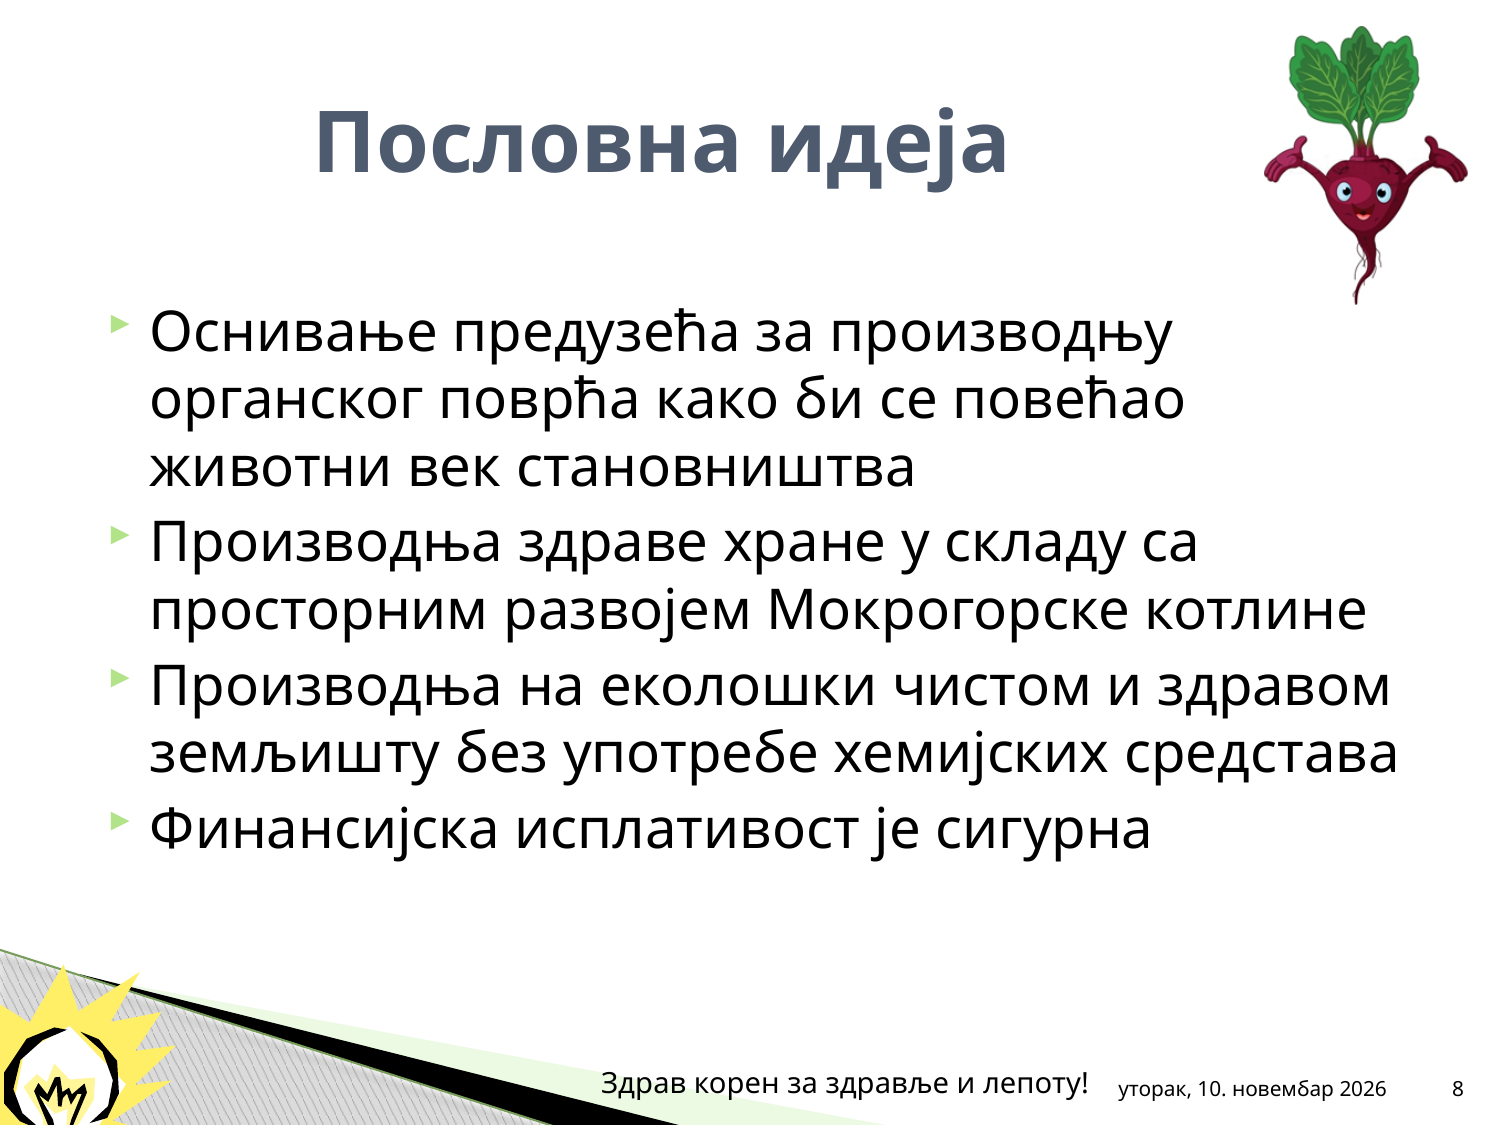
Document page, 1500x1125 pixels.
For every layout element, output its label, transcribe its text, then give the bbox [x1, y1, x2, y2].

footer Здрав корен за здравље и лепоту! [575, 1051, 1105, 1112]
slide_number среда, 31. октобар 2012 [1105, 1051, 1418, 1112]
picture [0, 962, 179, 1125]
slide_number 8 [1418, 1051, 1479, 1112]
picture [1262, 24, 1471, 308]
title Пословна идеја [75, 45, 1250, 233]
list Оснивање предузећа за производњу органског поврћа како би се повећао животни век становништва Производња здраве хране у складу са просторним развојем Мокрогорске котлине Производња на еколошки чистом и здравом земљишту без употребе хемијских средстава Финансијска исплативост је сигурна [75, 287, 1425, 1030]
